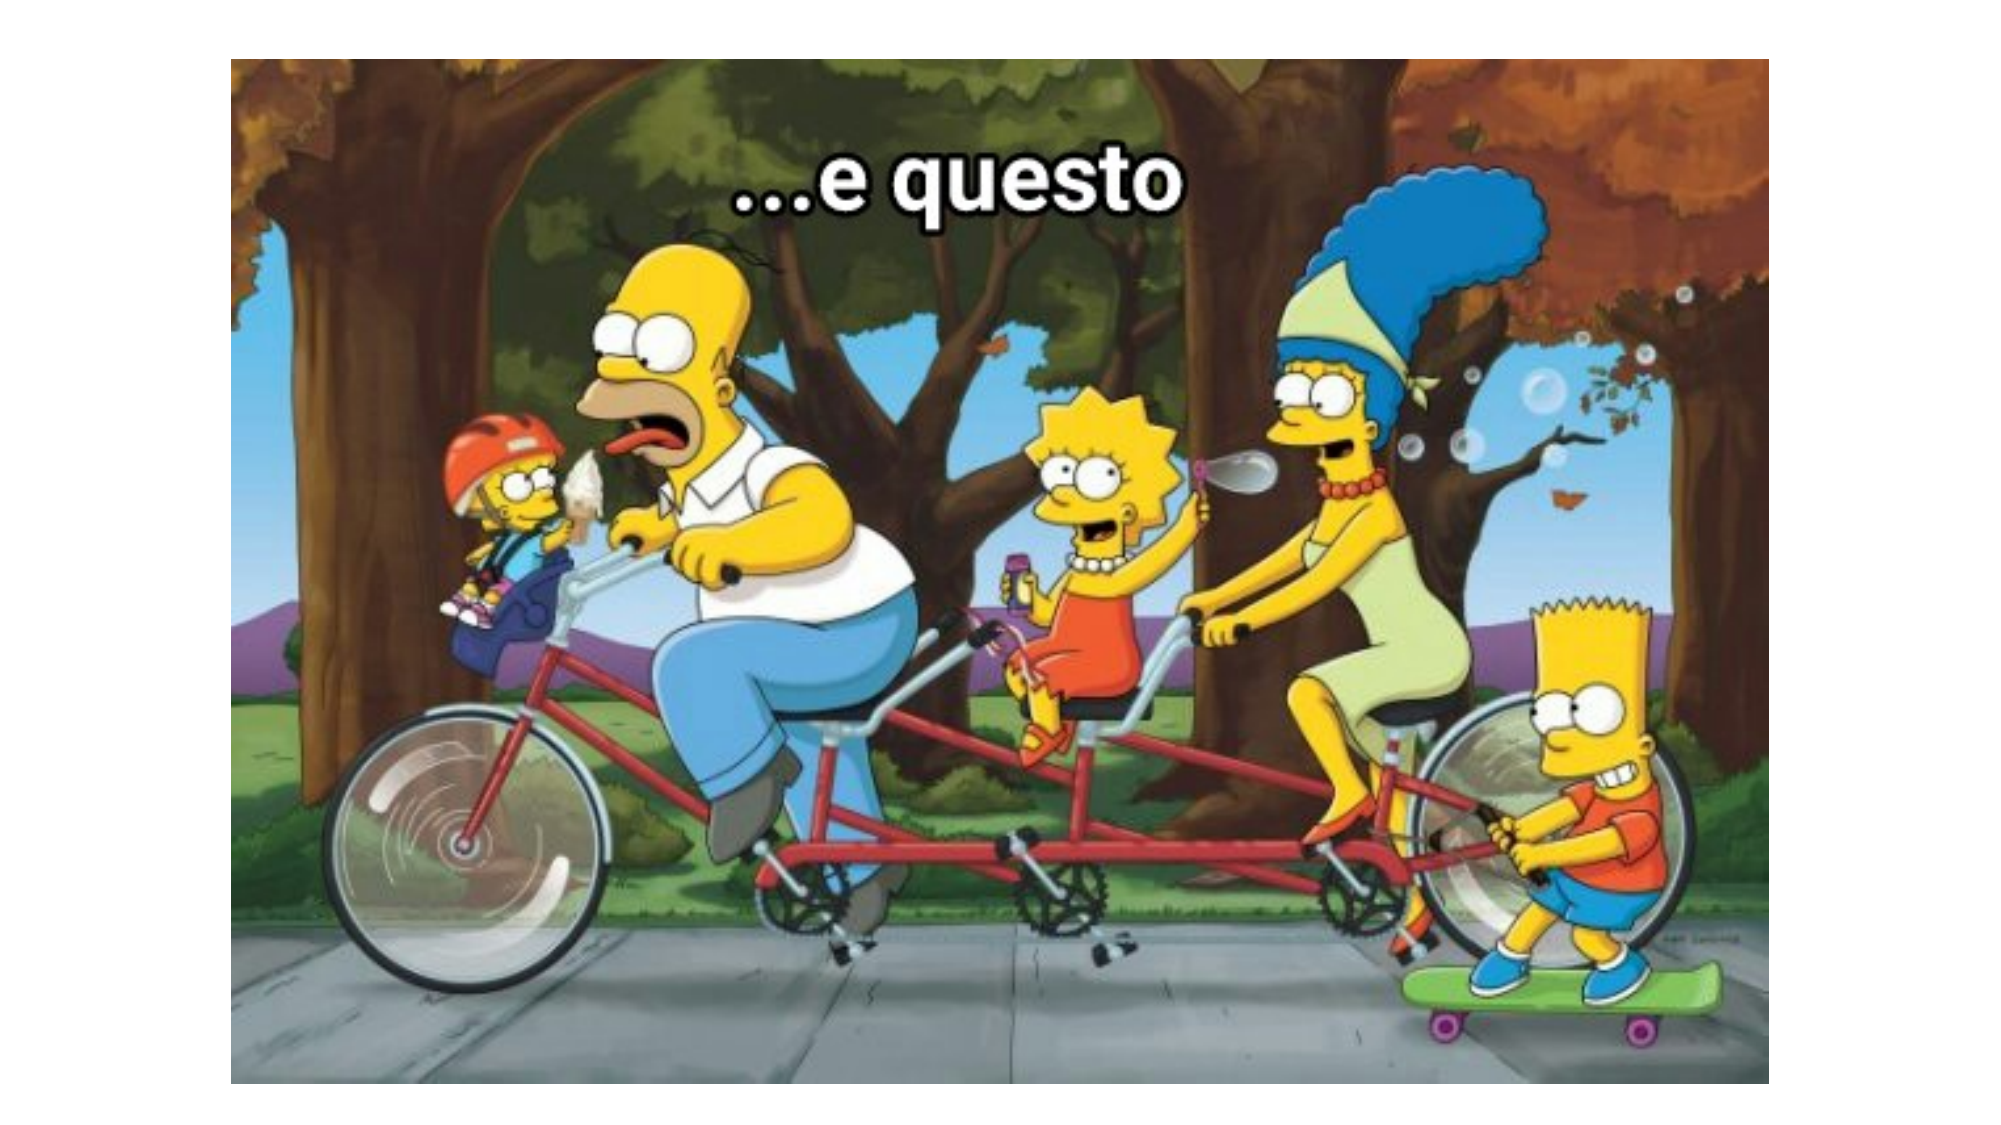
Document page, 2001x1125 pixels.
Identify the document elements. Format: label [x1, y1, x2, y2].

list [230, 59, 1769, 1084]
